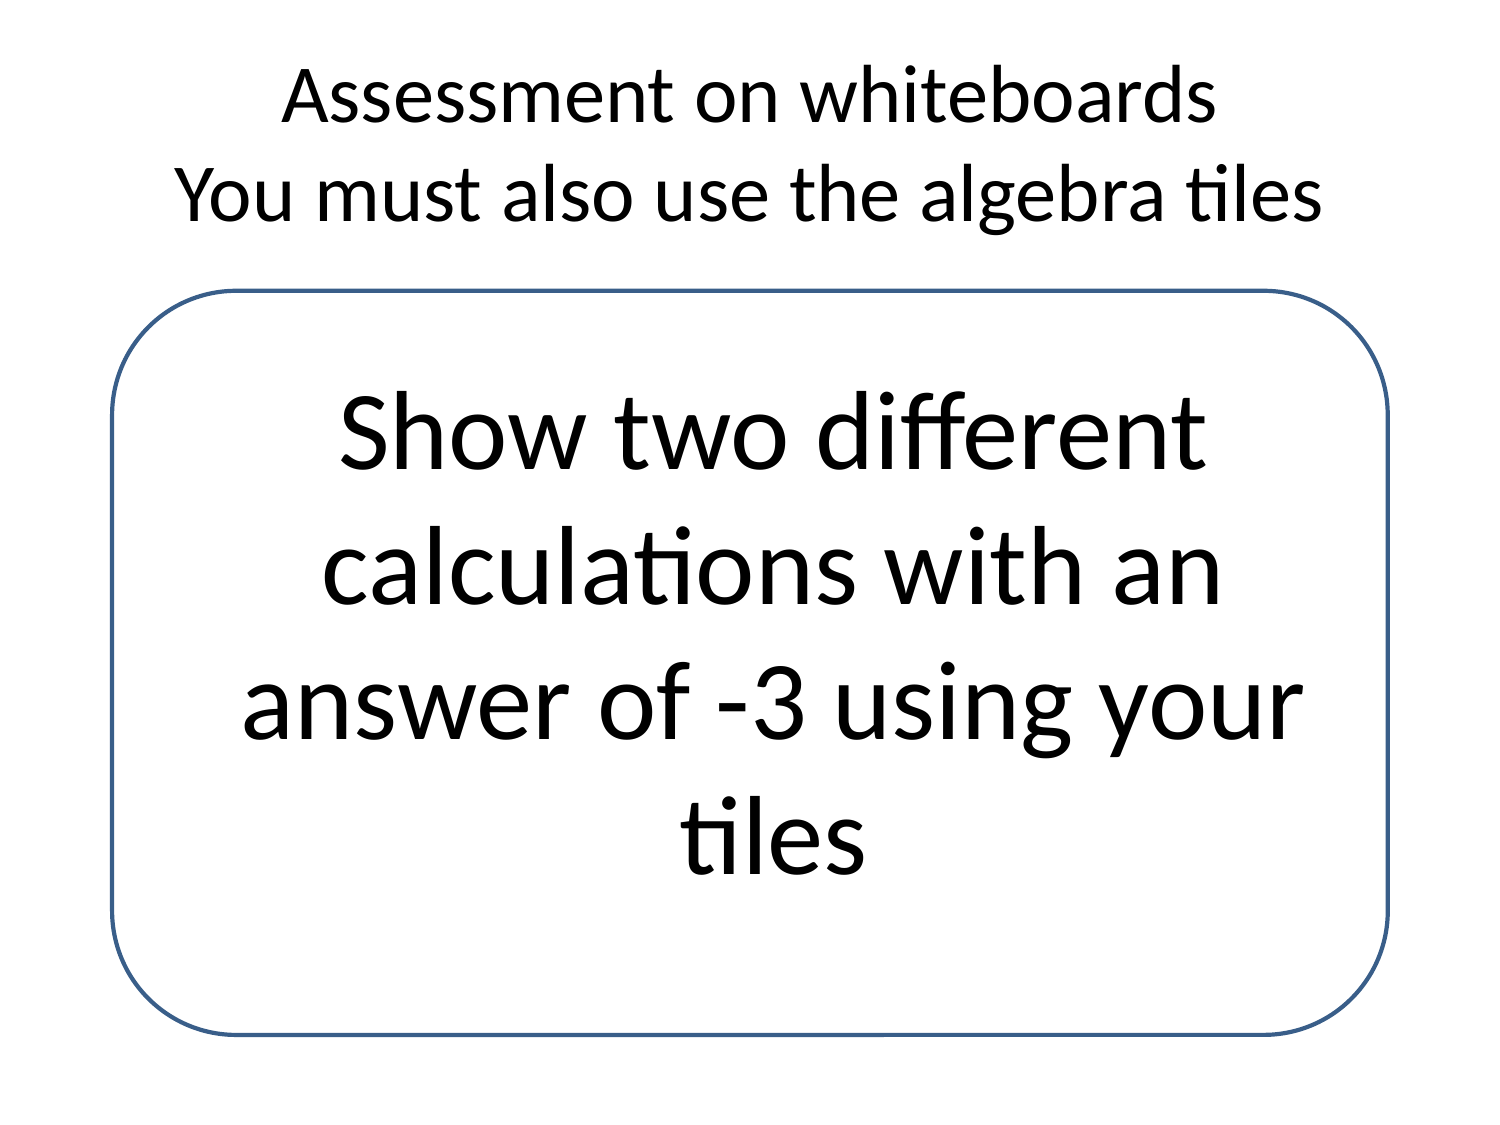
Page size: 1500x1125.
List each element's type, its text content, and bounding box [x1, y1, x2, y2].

title Assessment on whiteboards You must also use the algebra tiles [75, 45, 1425, 233]
text_box Show two different calculations with an answer of -3 using your tiles [218, 349, 1329, 911]
text_box [112, 290, 1388, 1035]
